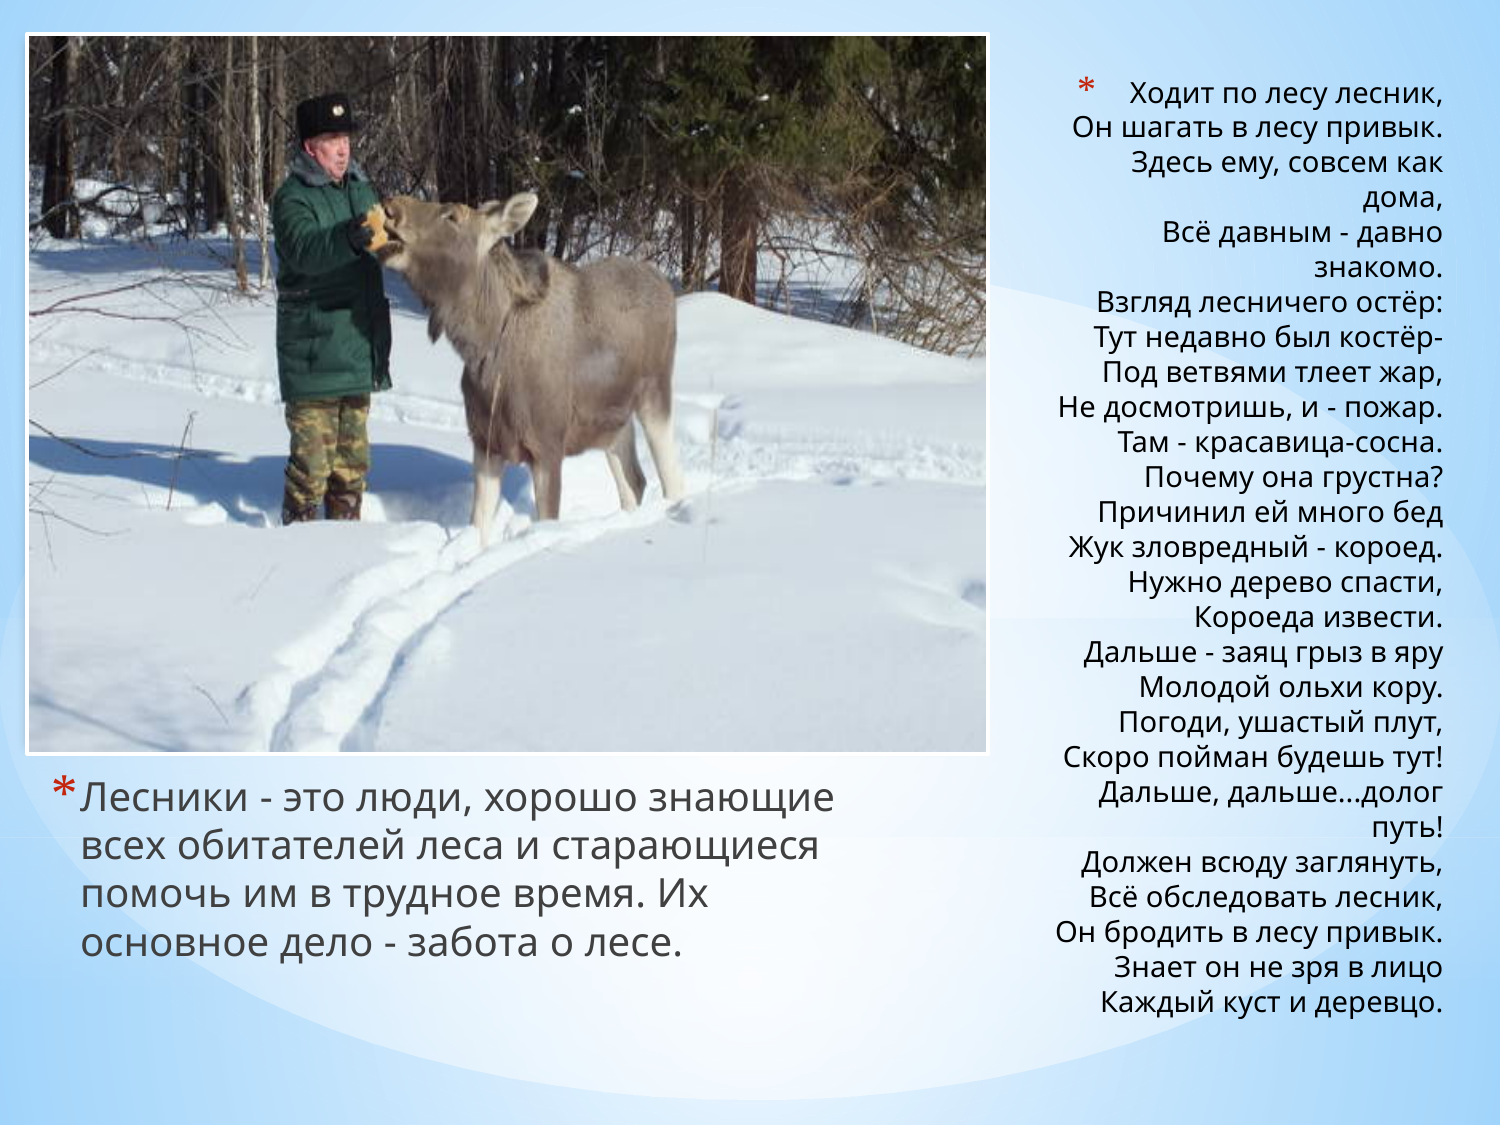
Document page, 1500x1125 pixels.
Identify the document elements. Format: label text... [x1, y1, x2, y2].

title Ходит по лесу лесник, Он шагать в лесу привык. Здесь ему, совсем как дома, Всё давным - давно знакомо. Взгляд лесничего остёр: Тут недавно был костёр- Под ветвями тлеет жар, Не досмотришь, и - пожар. Там - красавица-сосна. Почему она грустна? Причинил ей много бед Жук зловредный - короед. Нужно дерево спасти, Короеда извести. Дальше - заяц грыз в яру Молодой ольхи кору. Погоди, ушастый плут, Скоро пойман будешь тут! Дальше, дальше...долог путь! Должен всюду заглянуть, Всё обследовать лесник, Он бродить в лесу привык. Знает он не зря в лицо Каждый куст и деревцо. [986, 66, 1459, 929]
picture [29, 35, 987, 752]
list Лесники - это люди, хорошо знающие всех обитателей леса и старающиеся помочь им в трудное время. Их основное дело - забота о лесе. [29, 763, 857, 1012]
